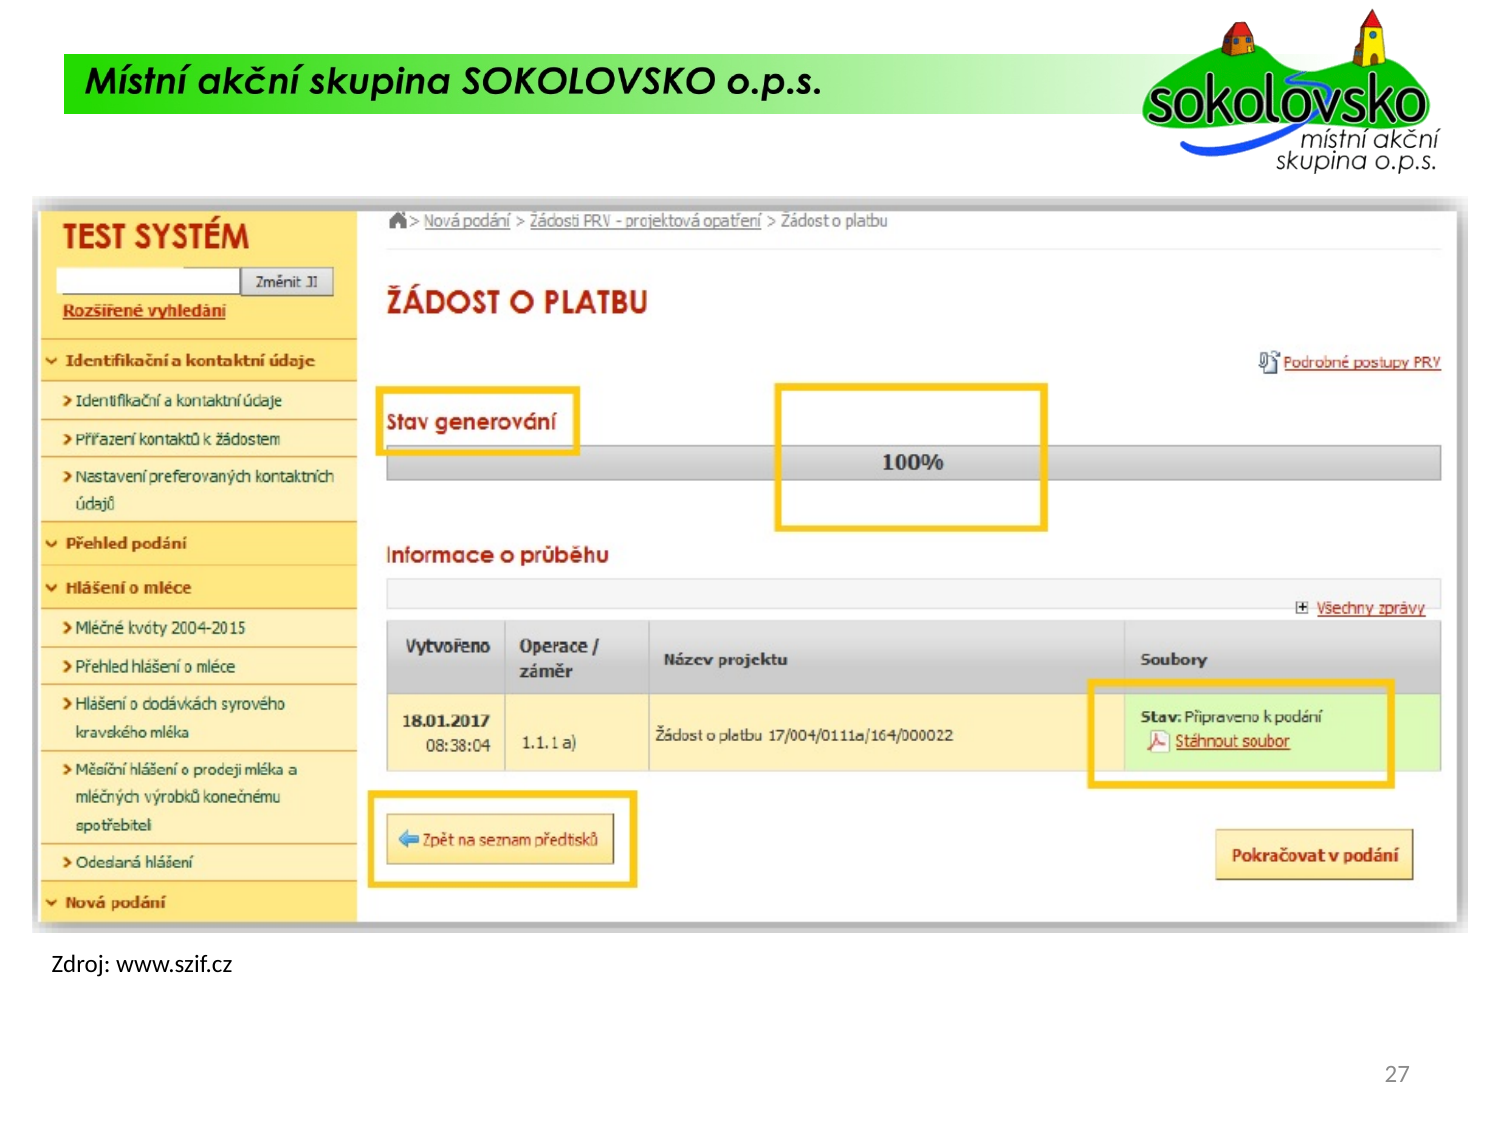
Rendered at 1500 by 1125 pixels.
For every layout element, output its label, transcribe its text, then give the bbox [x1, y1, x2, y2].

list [32, 195, 1468, 933]
picture [64, 0, 1455, 197]
slide_number 27 [1074, 1042, 1425, 1103]
text_box Zdroj: www.szif.cz [36, 941, 248, 986]
